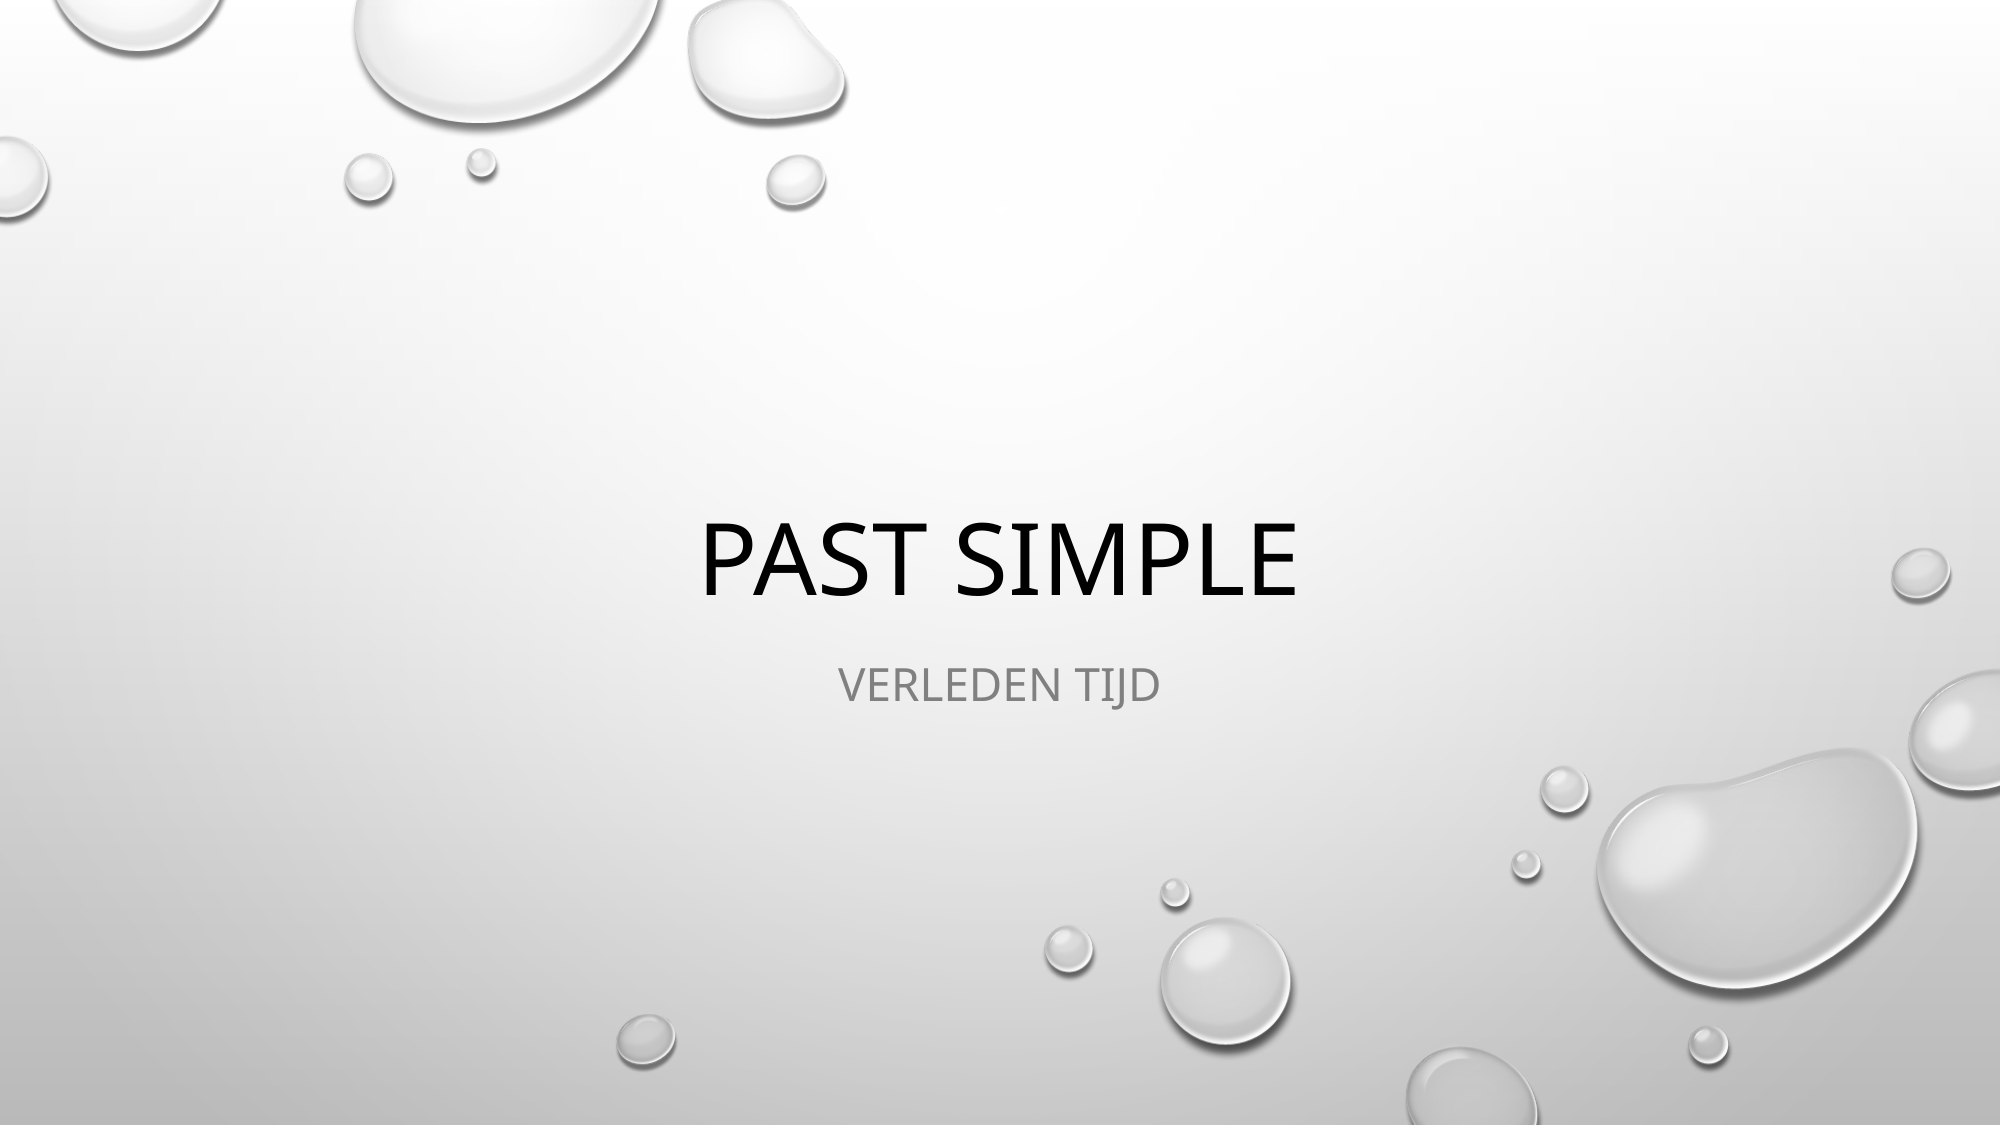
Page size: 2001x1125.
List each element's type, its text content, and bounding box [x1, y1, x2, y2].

title Past Simple [287, 213, 1713, 625]
subtitle Verleden tijd [287, 637, 1713, 863]
picture [0, 0, 2000, 1125]
